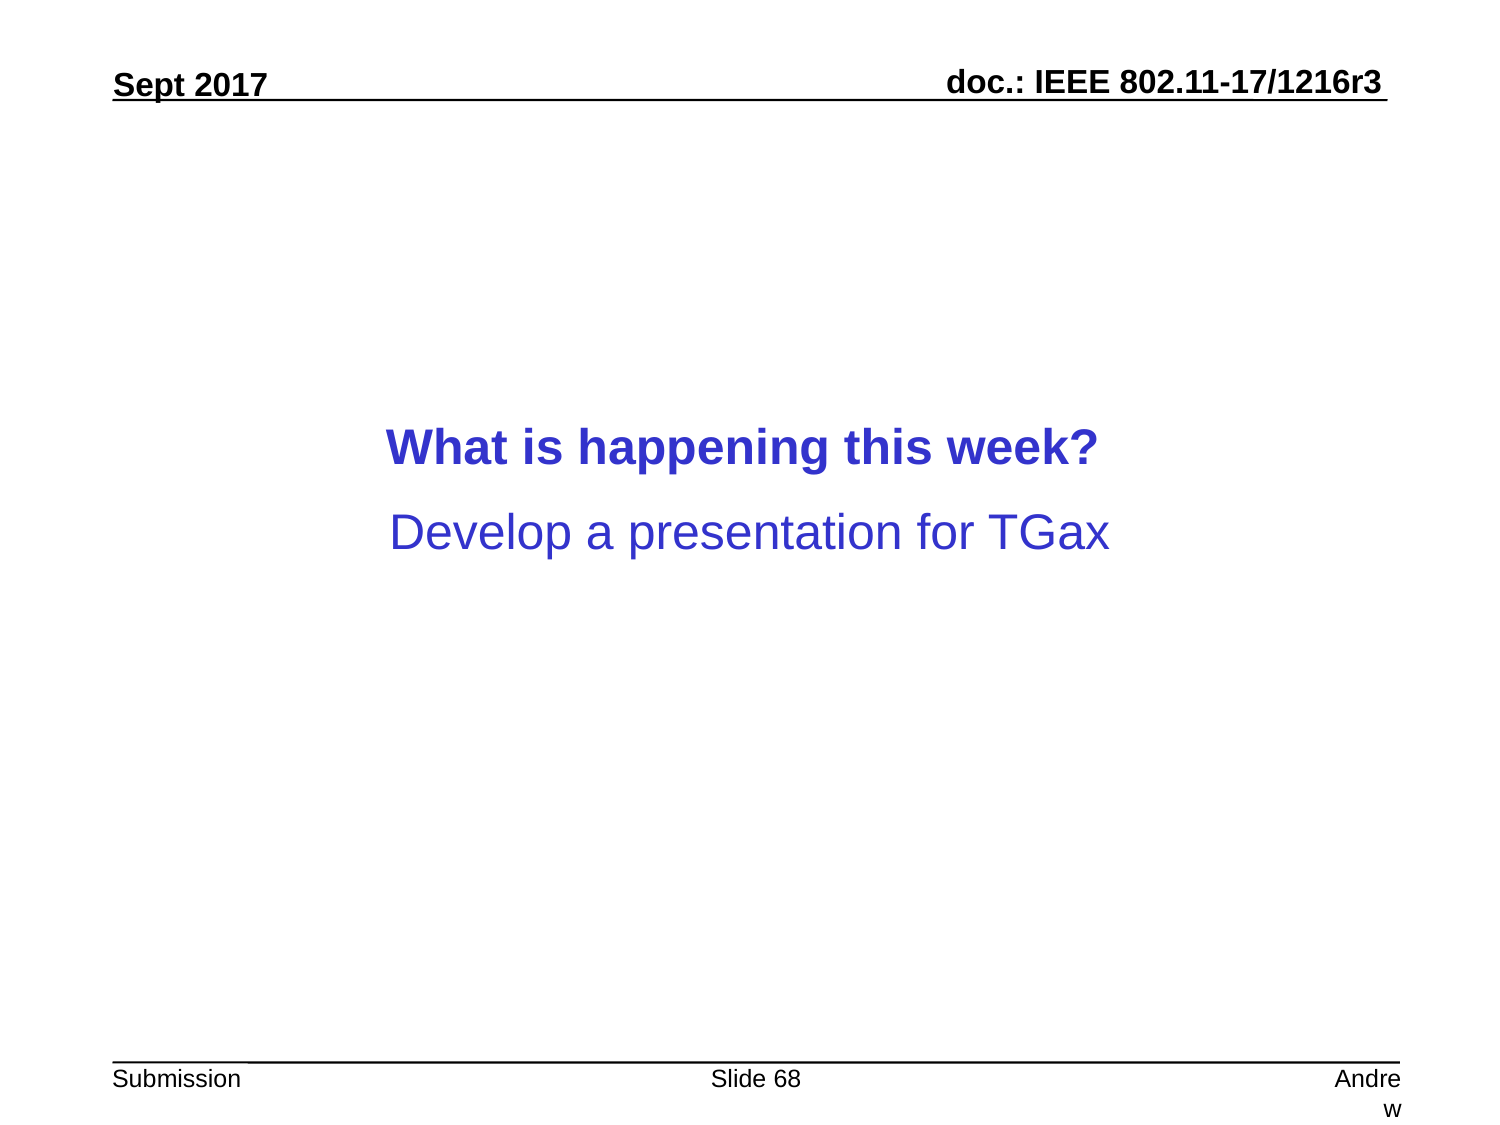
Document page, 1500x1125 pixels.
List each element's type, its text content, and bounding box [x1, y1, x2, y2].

list What is happening this week? Develop a presentation for TGax [112, 324, 1388, 650]
footer Andrew Myles, Cisco [1320, 1061, 1402, 1093]
slide_number Slide 68 [709, 1061, 803, 1093]
